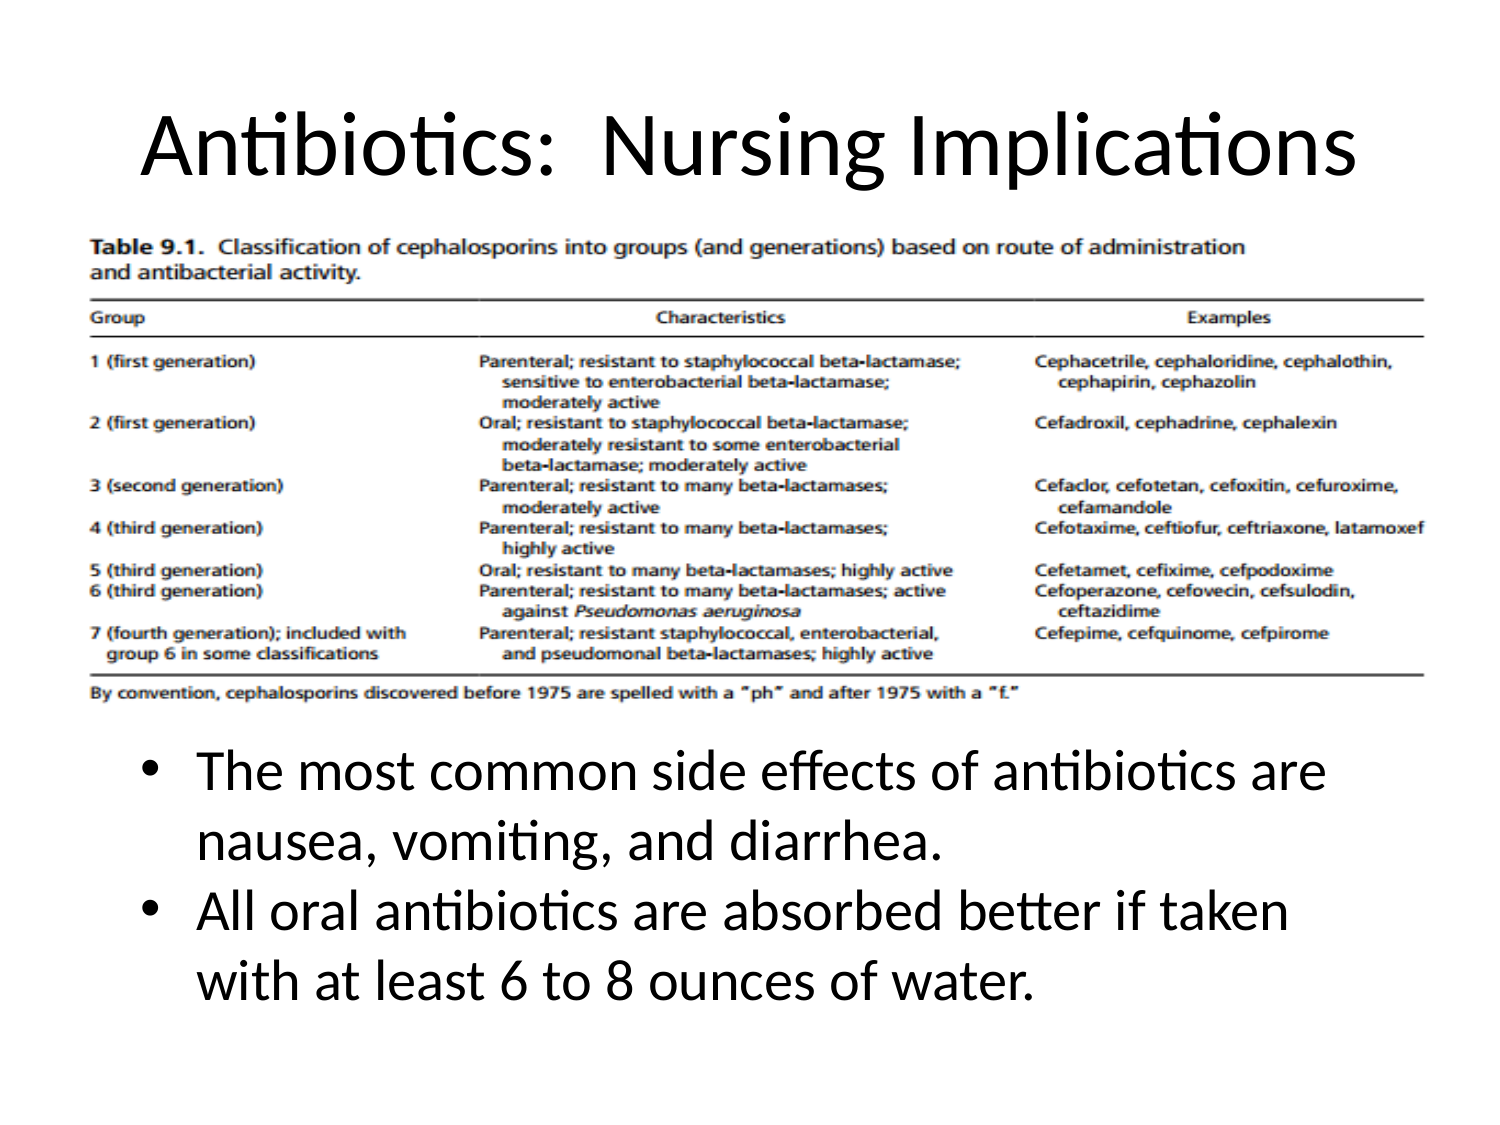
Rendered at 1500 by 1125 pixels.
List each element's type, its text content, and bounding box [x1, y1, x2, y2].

picture [74, 212, 1476, 713]
title Antibiotics: Nursing Implications [75, 45, 1425, 210]
list The most common side effects of antibiotics are nausea, vomiting, and diarrhea. All oral antibiotics are absorbed better if taken with at least 6 to 8 ounces of water. [125, 725, 1378, 1125]
